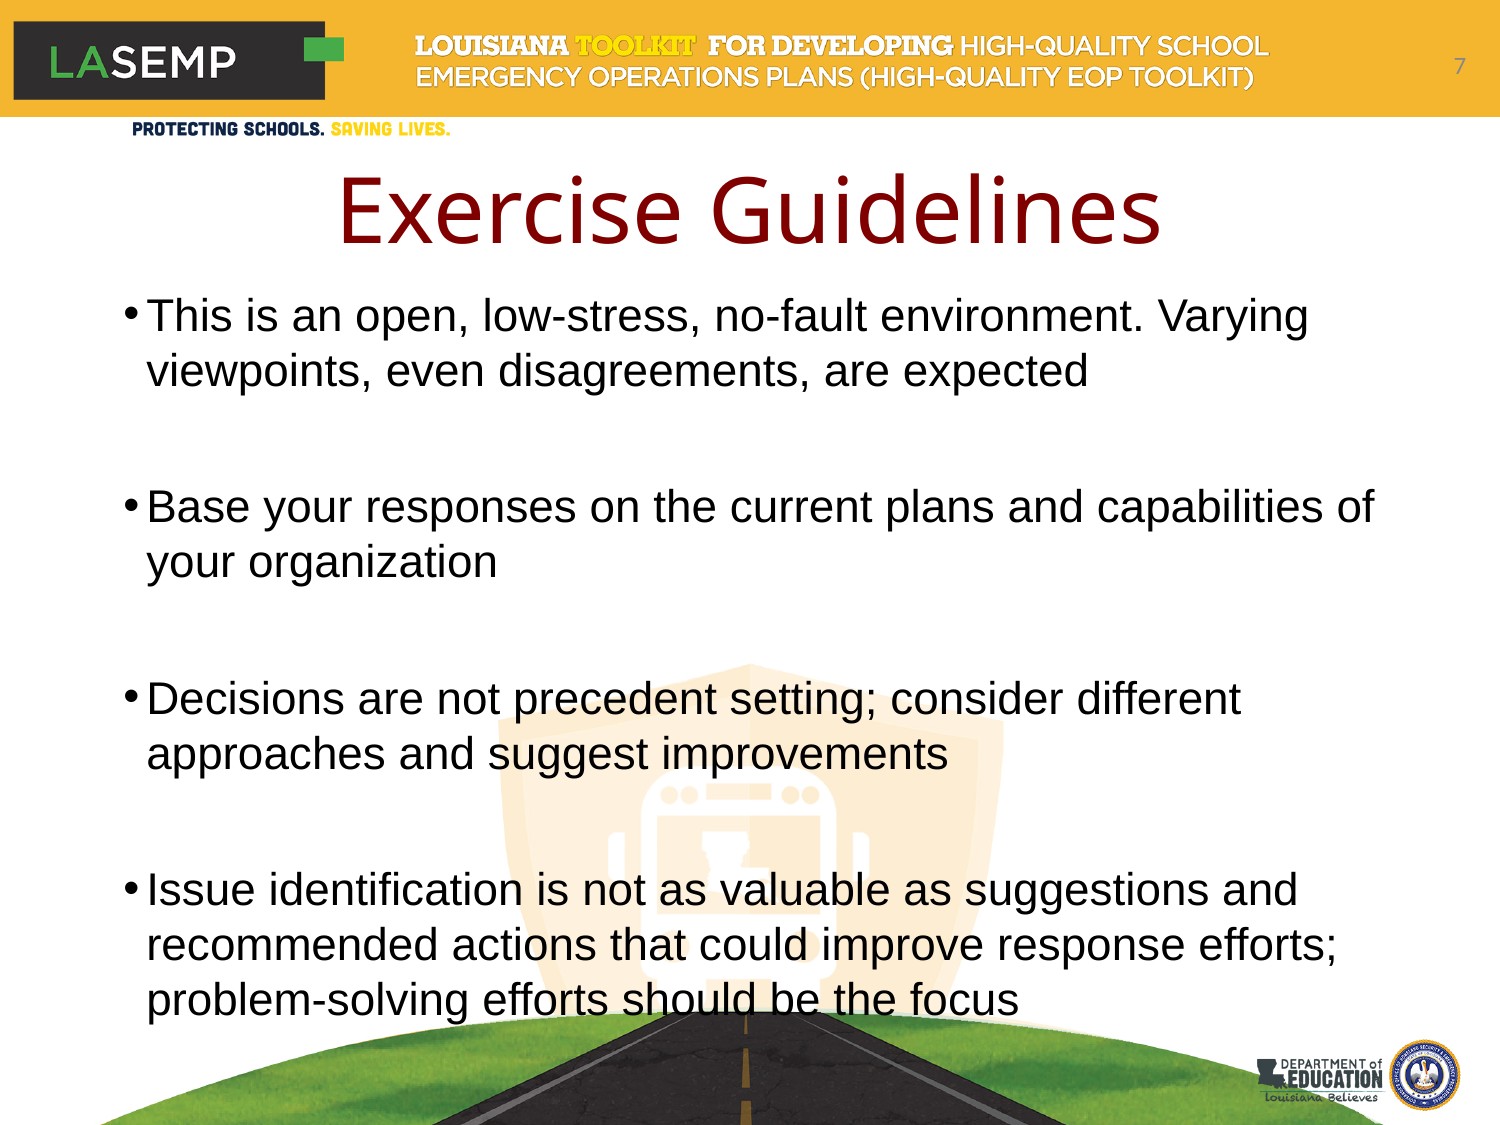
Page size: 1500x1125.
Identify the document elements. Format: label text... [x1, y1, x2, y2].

list This is an open, low-stress, no-fault environment. Varying viewpoints, even disagreements, are expected Base your responses on the current plans and capabilities of your organization Decisions are not precedent setting; consider different approaches and suggest improvements Issue identification is not as valuable as suggestions and recommended actions that could improve response efforts; problem-solving efforts should be the focus [75, 277, 1425, 1041]
slide_number 7 [1131, 34, 1482, 95]
title Exercise Guidelines [75, 117, 1425, 277]
picture [0, 0, 1500, 1125]
